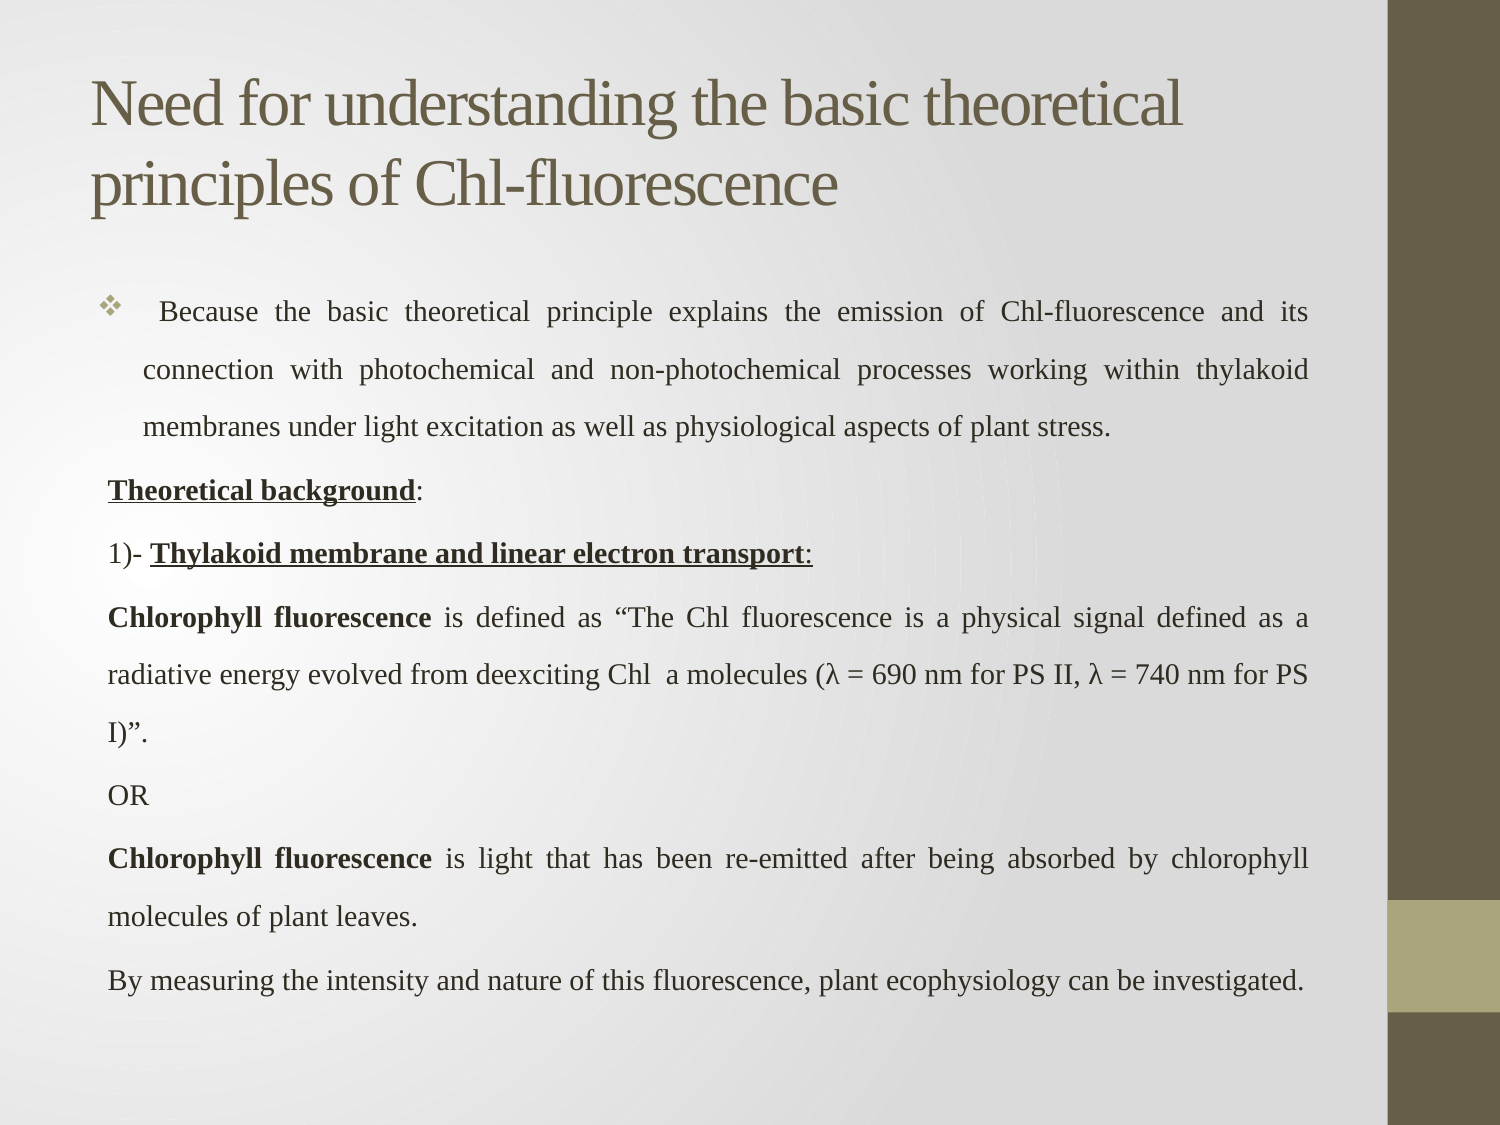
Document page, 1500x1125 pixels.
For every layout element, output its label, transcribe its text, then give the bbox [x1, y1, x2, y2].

title Need for understanding the basic theoretical principles of Chl-fluorescence [75, 45, 1325, 233]
list Because the basic theoretical principle explains the emission of Chl-fluorescence and its connection with photochemical and non-photochemical processes working within thylakoid membranes under light excitation as well as physiological aspects of plant stress. Theoretical background: 1)- Thylakoid membrane and linear electron transport: Chlorophyll fluorescence is defined as “The Chl fluorescence is a physical signal defined as a radiative energy evolved from deexciting Chl a molecules (λ = 690 nm for PS II, λ = 740 nm for PS I)”. OR Chlorophyll fluorescence is light that has been re-emitted after being absorbed by chlorophyll molecules of plant leaves. By measuring the intensity and nature of this fluorescence, plant ecophysiology can be investigated. [75, 262, 1325, 1050]
